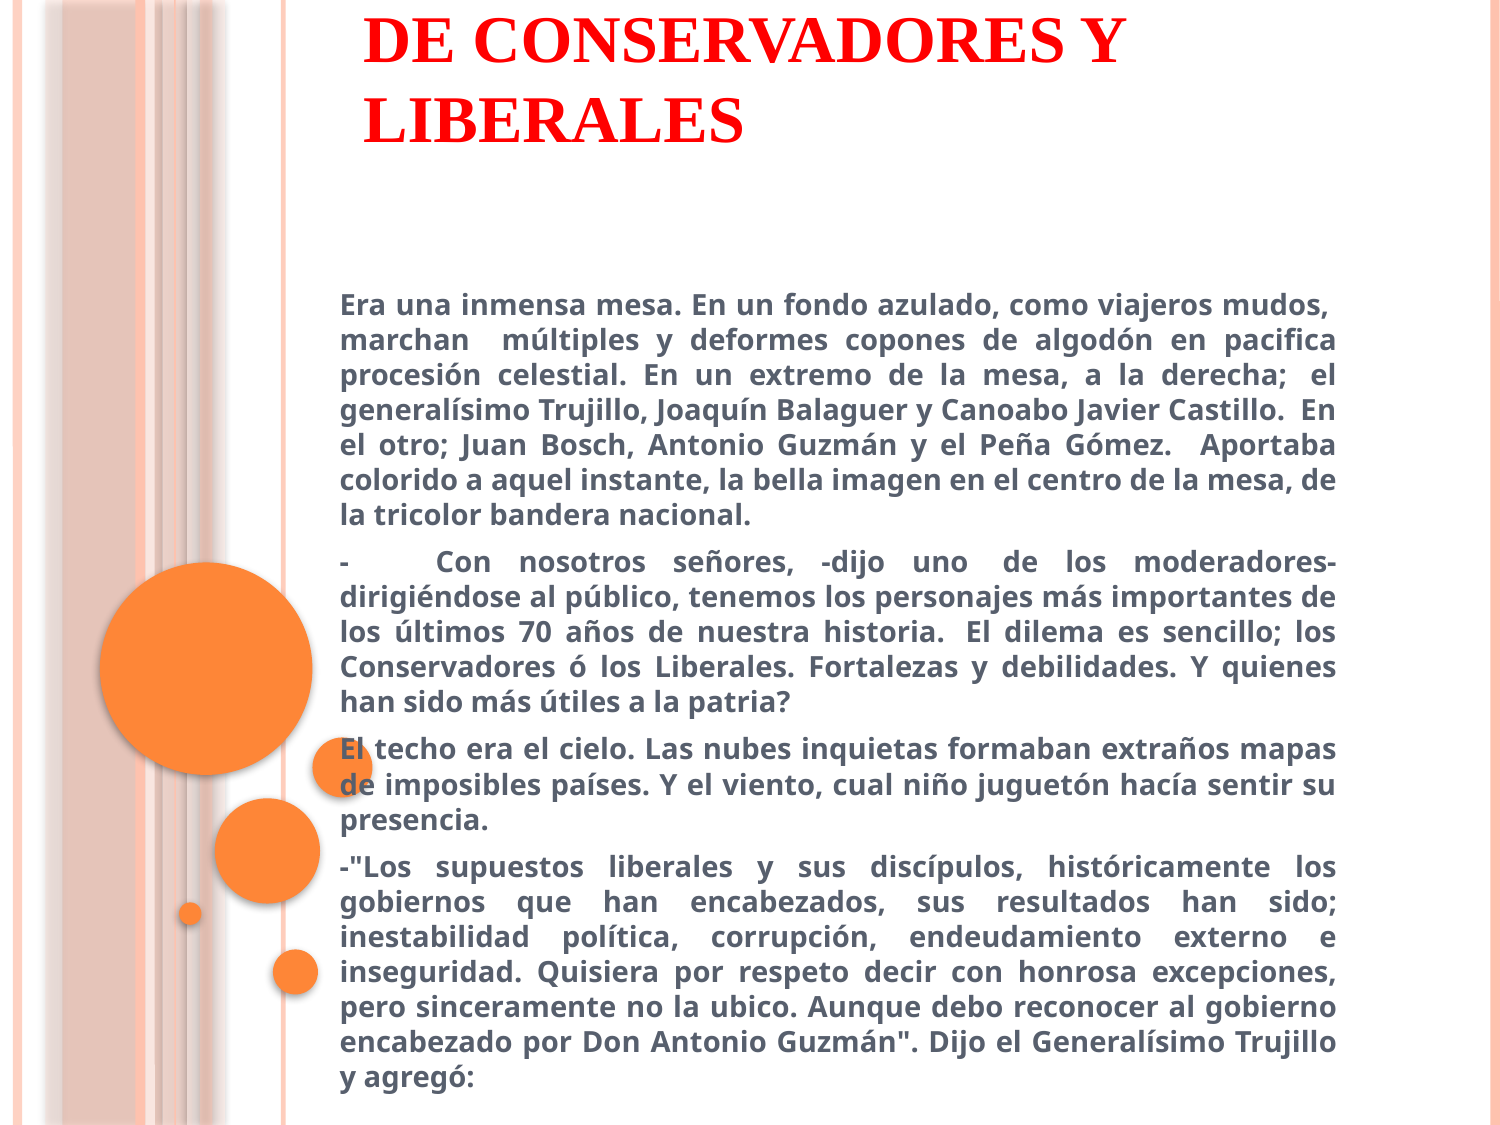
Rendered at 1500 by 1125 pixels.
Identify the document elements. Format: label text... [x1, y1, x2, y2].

subtitle Era una inmensa mesa. En un fondo azulado, como viajeros mudos, marchan múltiples y deformes copones de algodón en pacifica procesión celestial. En un extremo de la mesa, a la derecha; el generalísimo Trujillo, Joaquín Balaguer y Canoabo Javier Castillo. En el otro; Juan Bosch, Antonio Guzmán y el Peña Gómez. Aportaba colorido a aquel instante, la bella imagen en el centro de la mesa, de la tricolor bandera nacional. - Con nosotros señores, -dijo uno de los moderadores- dirigiéndose al público, tenemos los personajes más importantes de los últimos 70 años de nuestra historia. El dilema es sencillo; los Conservadores ó los Liberales. Fortalezas y debilidades. Y quienes han sido más útiles a la patria? El techo era el cielo. Las nubes inquietas formaban extraños mapas de imposibles países. Y el viento, cual niño juguetón hacía sentir su presencia. -"Los supuestos liberales y sus discípulos, históricamente los gobiernos que han encabezados, sus resultados han sido; inestabilidad política, corrupción, endeudamiento externo e inseguridad. Quisiera por respeto decir con honrosa excepciones, pero sinceramente no la ubico. Aunque debo reconocer al gobierno encabezado por Don Antonio Guzmán". Dijo el Generalísimo Trujillo y agregó: [324, 278, 1353, 929]
title De Conservadores y Liberales [348, 19, 1365, 244]
